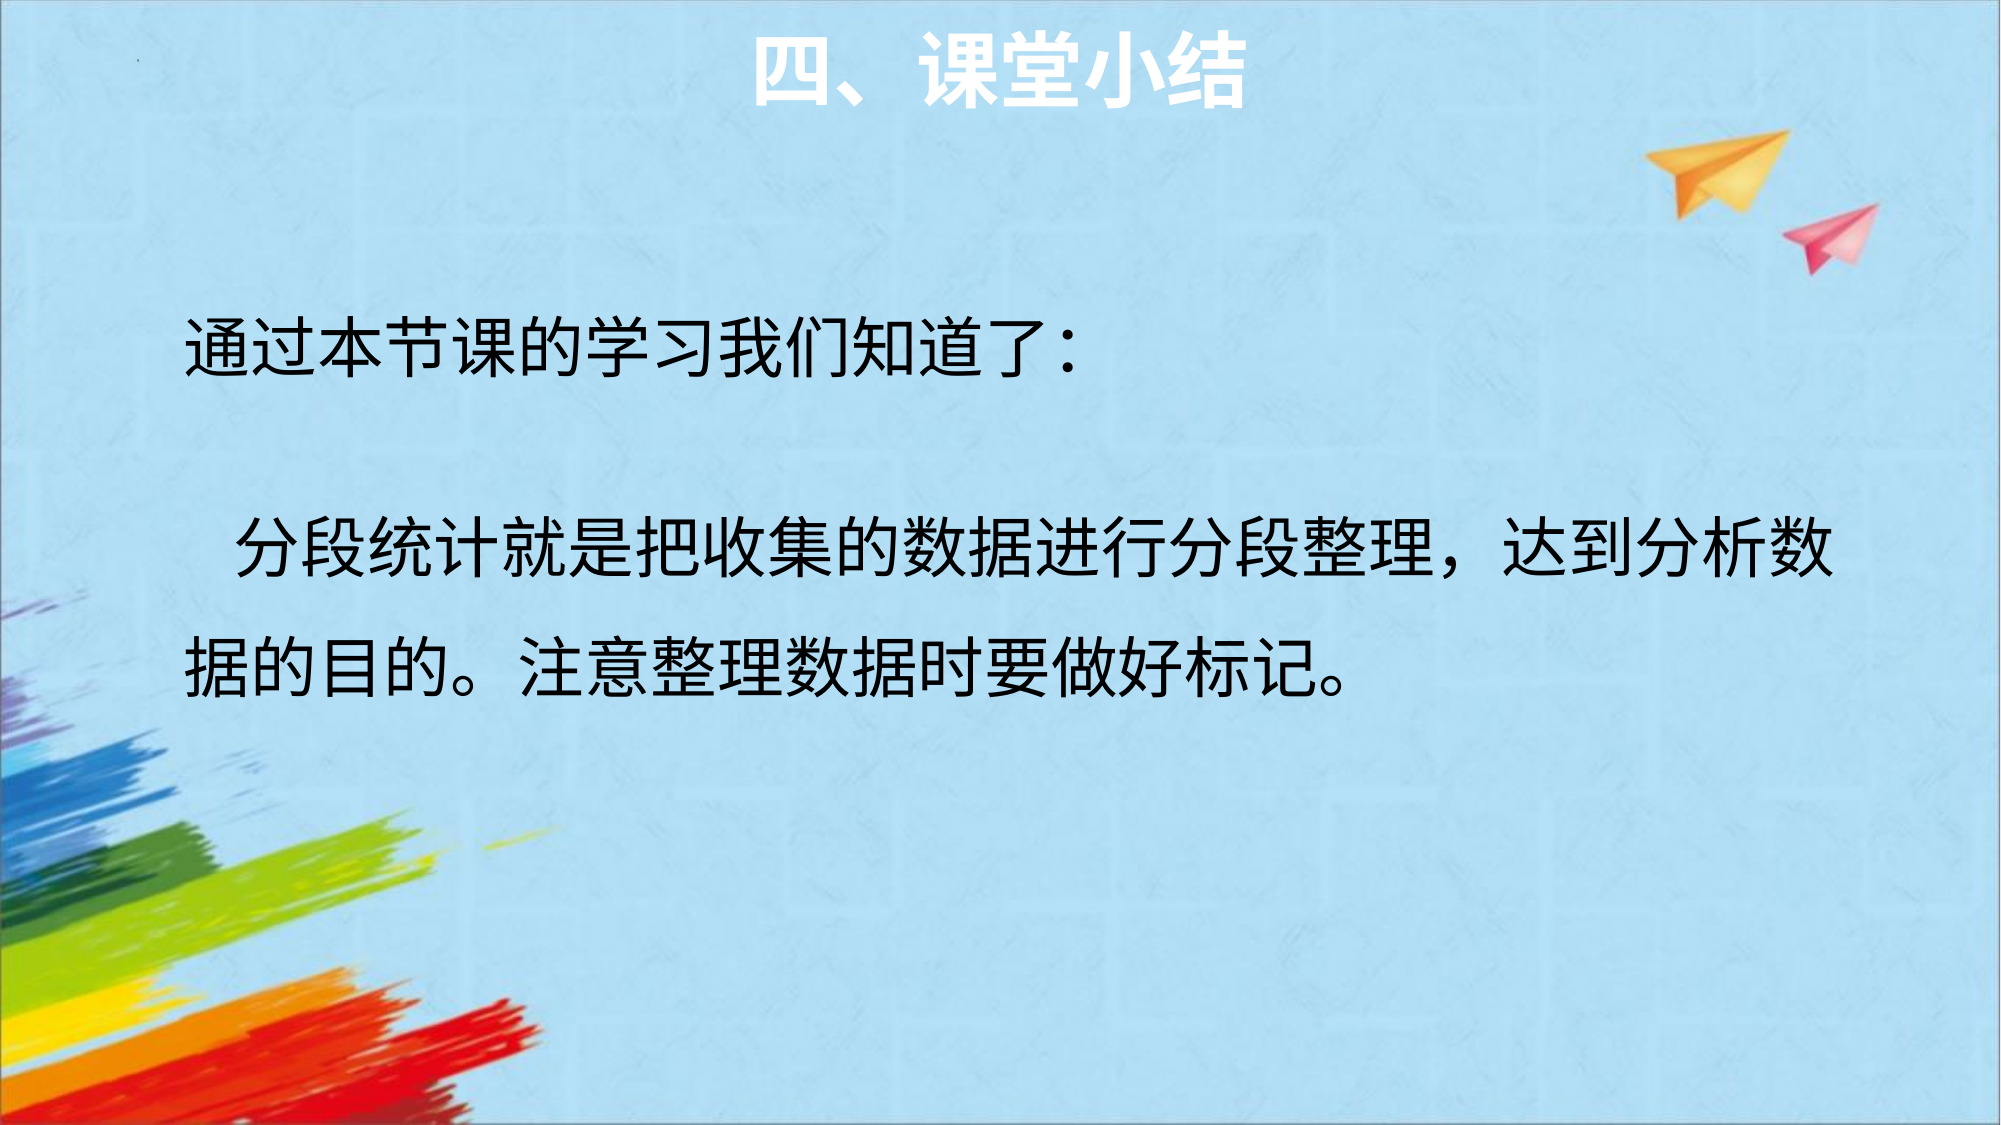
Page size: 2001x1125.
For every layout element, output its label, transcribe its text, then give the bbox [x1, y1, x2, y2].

text_box 四、课堂小结 [0, 0, 2000, 138]
text_box 通过本节课的学习我们知道了： 分段统计就是把收集的数据进行分段整理，达到分析数据的目的。注意整理数据时要做好标记。 [169, 298, 1884, 714]
picture [0, 0, 2001, 1125]
